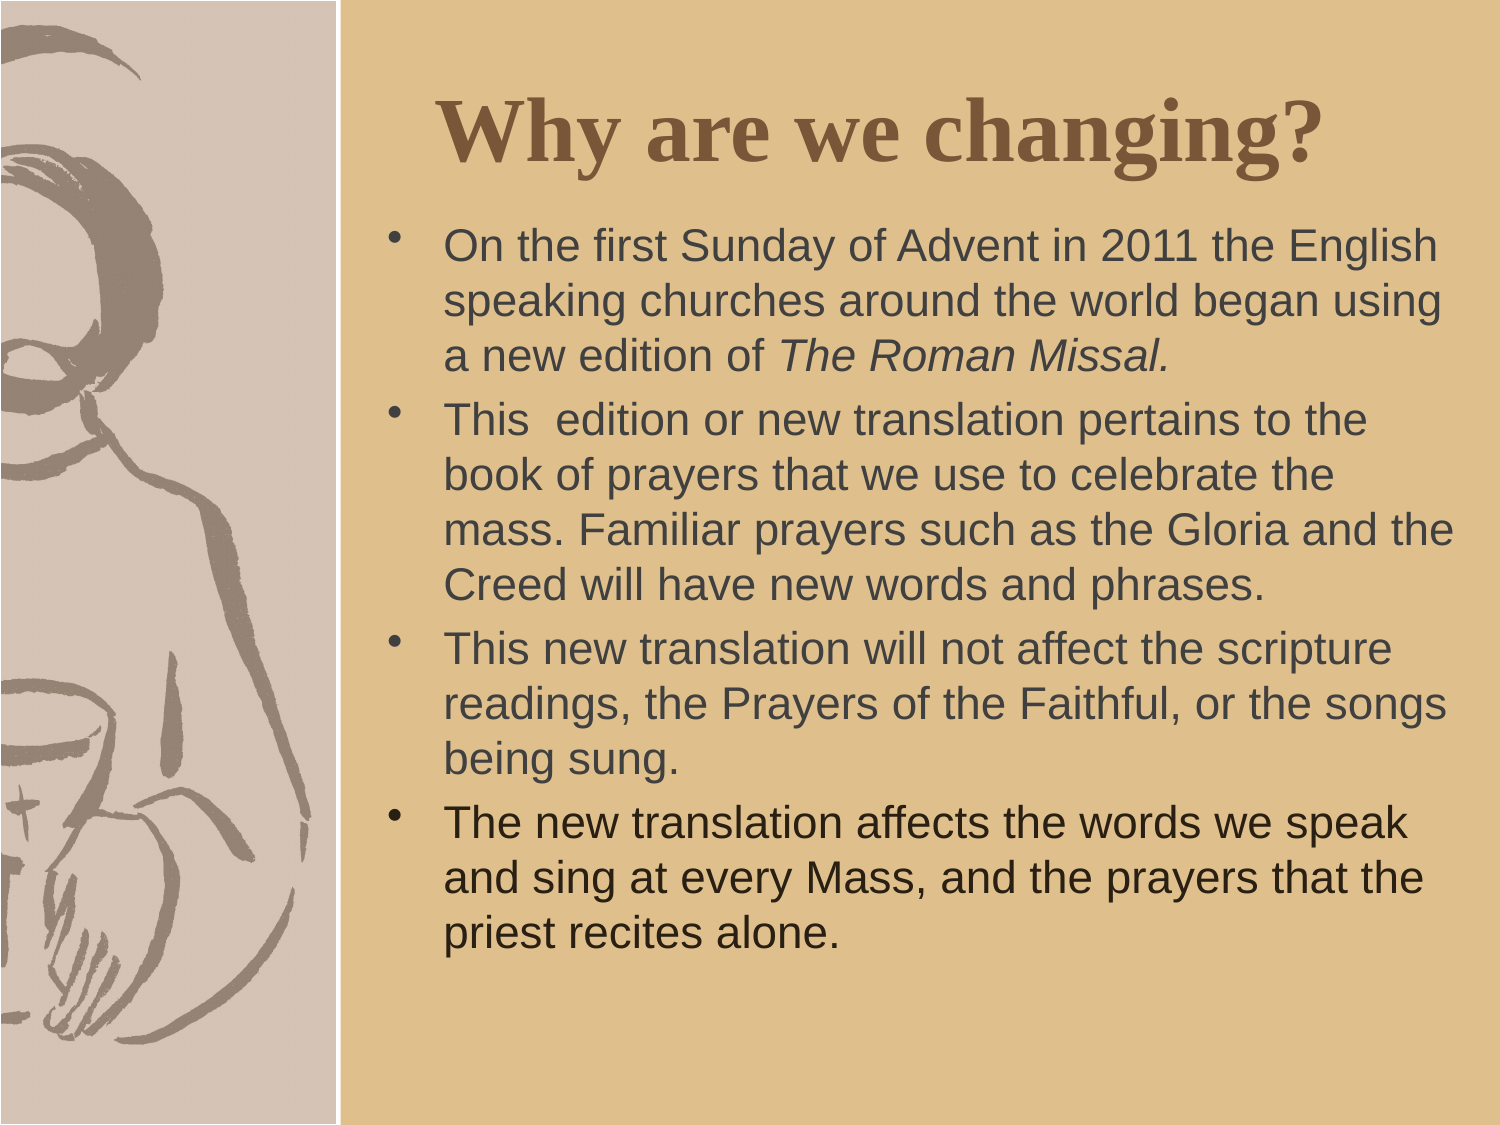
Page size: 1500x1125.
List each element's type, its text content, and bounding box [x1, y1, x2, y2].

list On the first Sunday of Advent in 2011 the English speaking churches around the world began using a new edition of The Roman Missal. This edition or new translation pertains to the book of prayers that we use to celebrate the mass. Familiar prayers such as the Gloria and the Creed will have new words and phrases. This new translation will not affect the scripture readings, the Prayers of the Faithful, or the songs being sung. The new translation affects the words we speak and sing at every Mass, and the prayers that the priest recites alone. [371, 208, 1471, 966]
picture [337, 0, 341, 1125]
title Why are we changing? [419, 30, 1388, 208]
